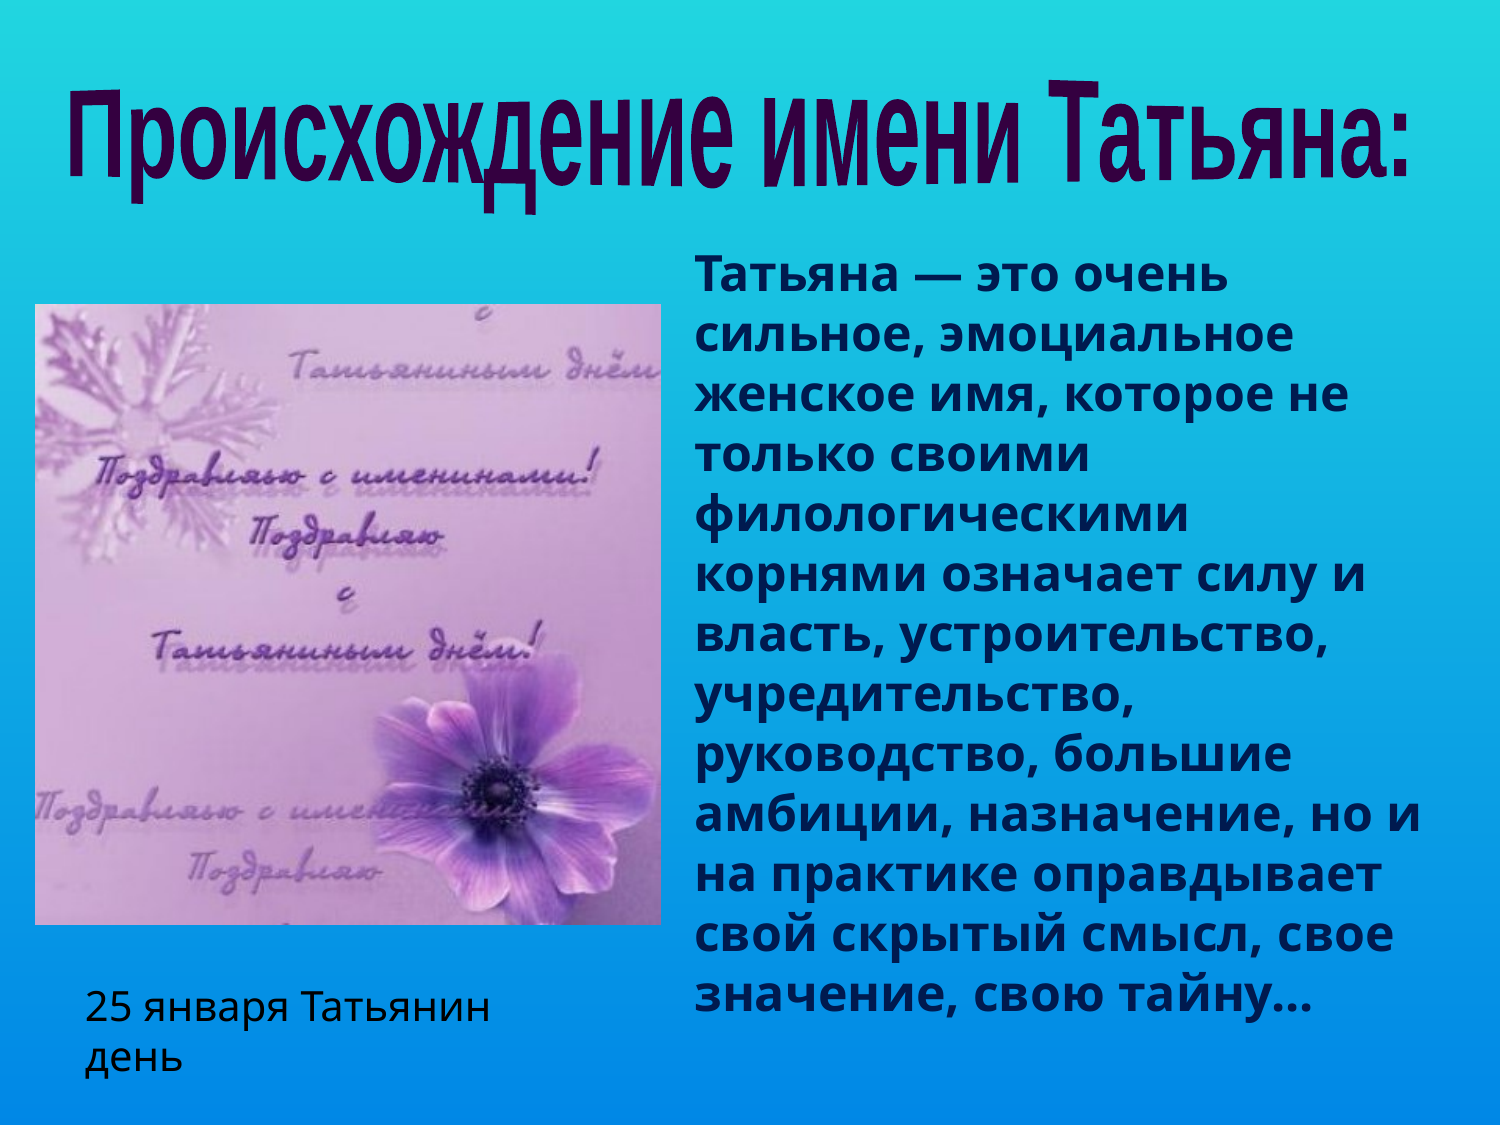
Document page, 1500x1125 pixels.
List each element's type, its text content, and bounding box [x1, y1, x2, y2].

picture [29, 891, 33, 902]
text_box Татьяна — это очень сильное, эмоциальное женское имя, которое не только своими филологическими корнями означает силу и власть, устроительство, учредительство, руководство, большие амбиции, назначение, но и на практике оправдывает свой скрытый смысл, свое значение, свою тайну... [679, 234, 1442, 1090]
text_box 25 января Татьянин день [70, 972, 610, 1088]
picture [0, 304, 679, 926]
